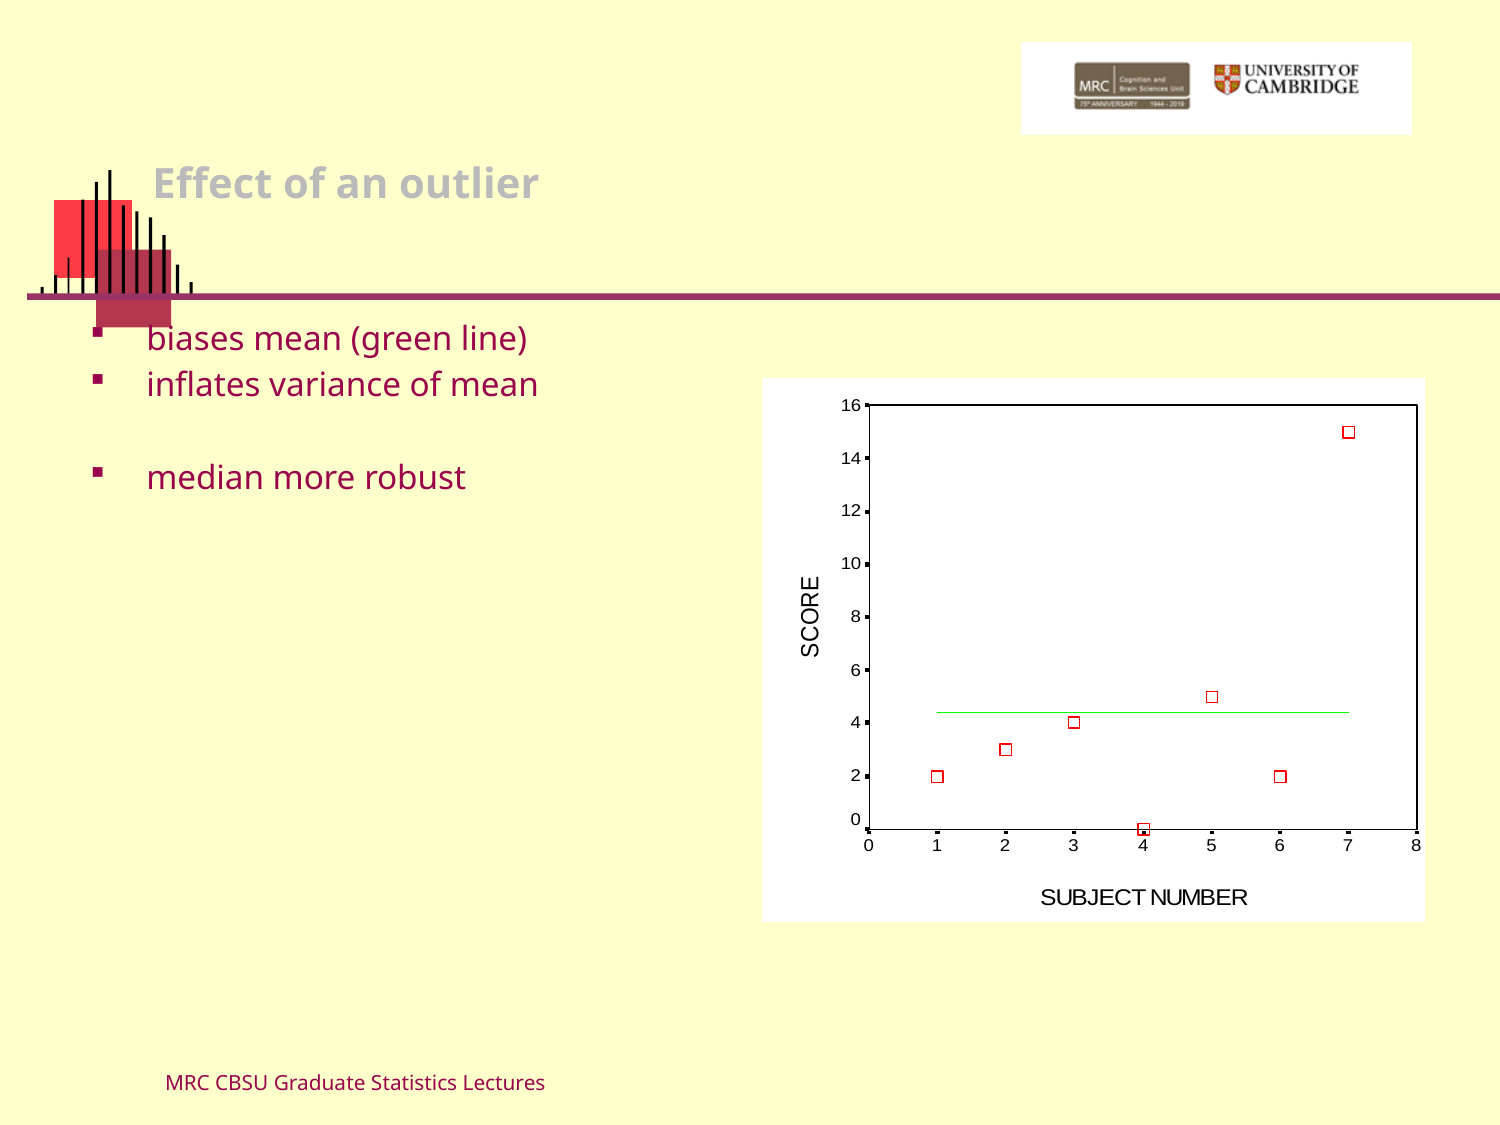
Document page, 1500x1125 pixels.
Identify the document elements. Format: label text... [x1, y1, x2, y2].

picture [1021, 42, 1412, 135]
title Effect of an outlier [137, 137, 988, 233]
list biases mean (green line) inflates variance of mean median more robust [75, 262, 738, 1038]
footer MRC CBSU Graduate Statistics Lectures [149, 1062, 988, 1101]
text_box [762, 377, 1426, 923]
